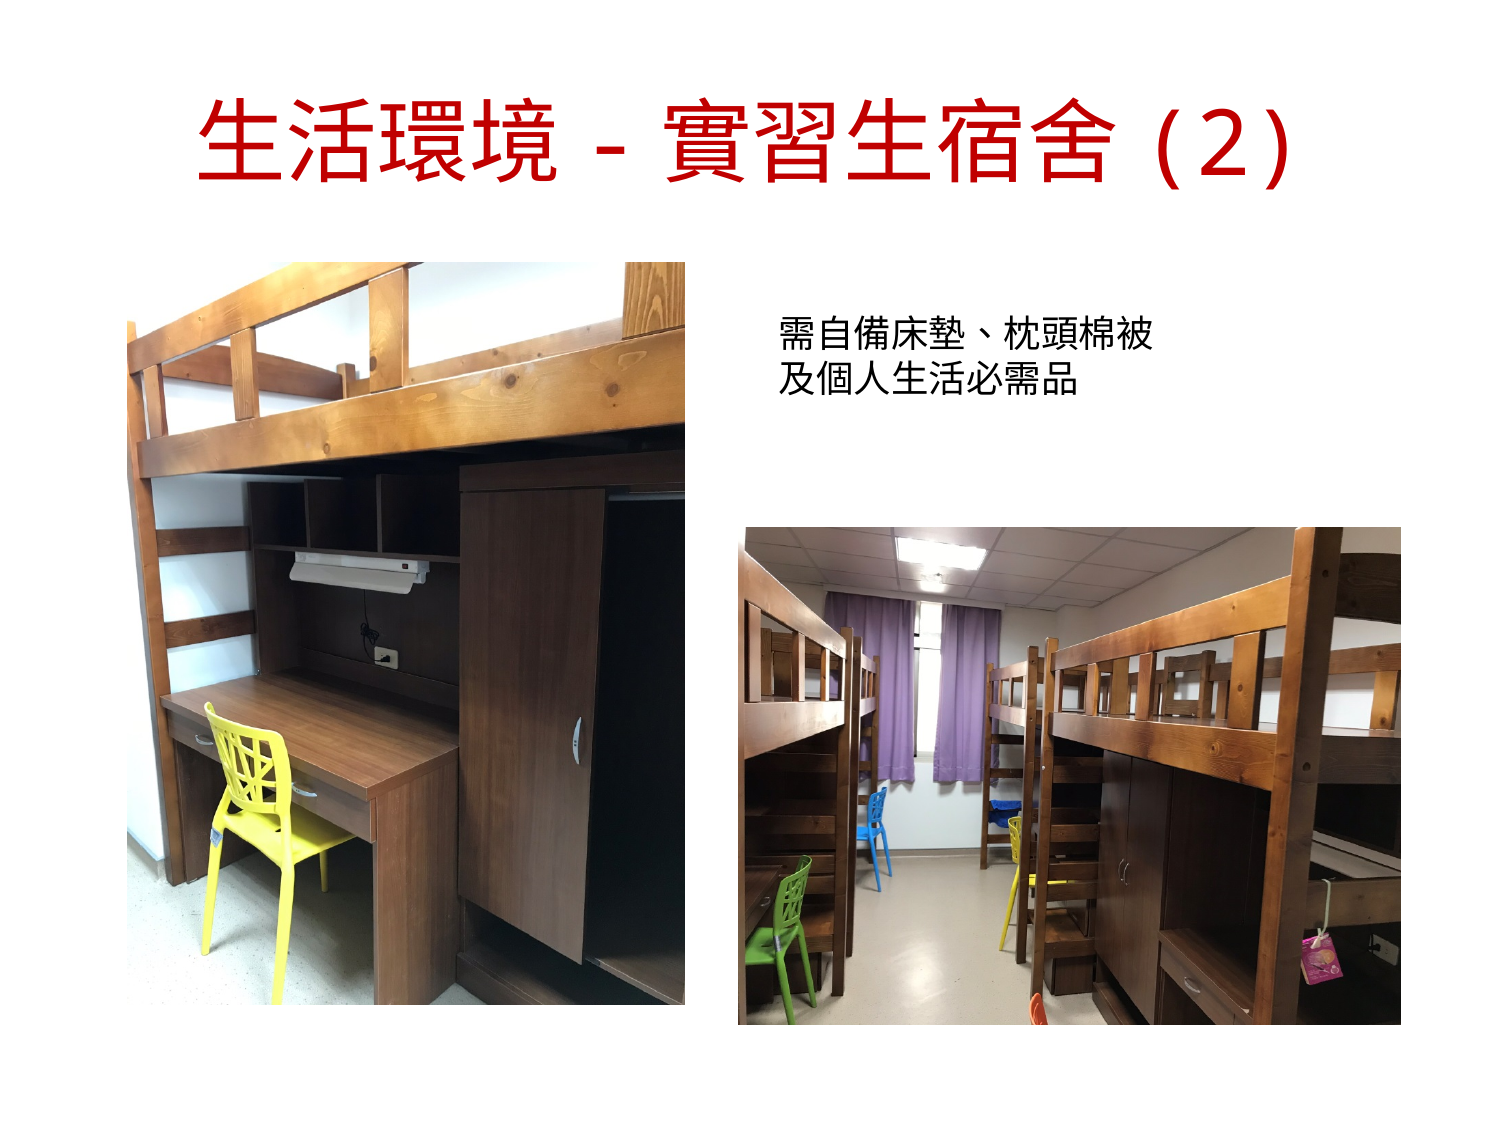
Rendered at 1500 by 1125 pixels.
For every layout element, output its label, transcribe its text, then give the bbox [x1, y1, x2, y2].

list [737, 526, 1401, 1025]
title 生活環境-實習生宿舍(2) [75, 45, 1425, 233]
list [127, 262, 685, 1006]
text_box 需自備床墊、枕頭棉被 及個人生活必需品 [763, 302, 1169, 408]
